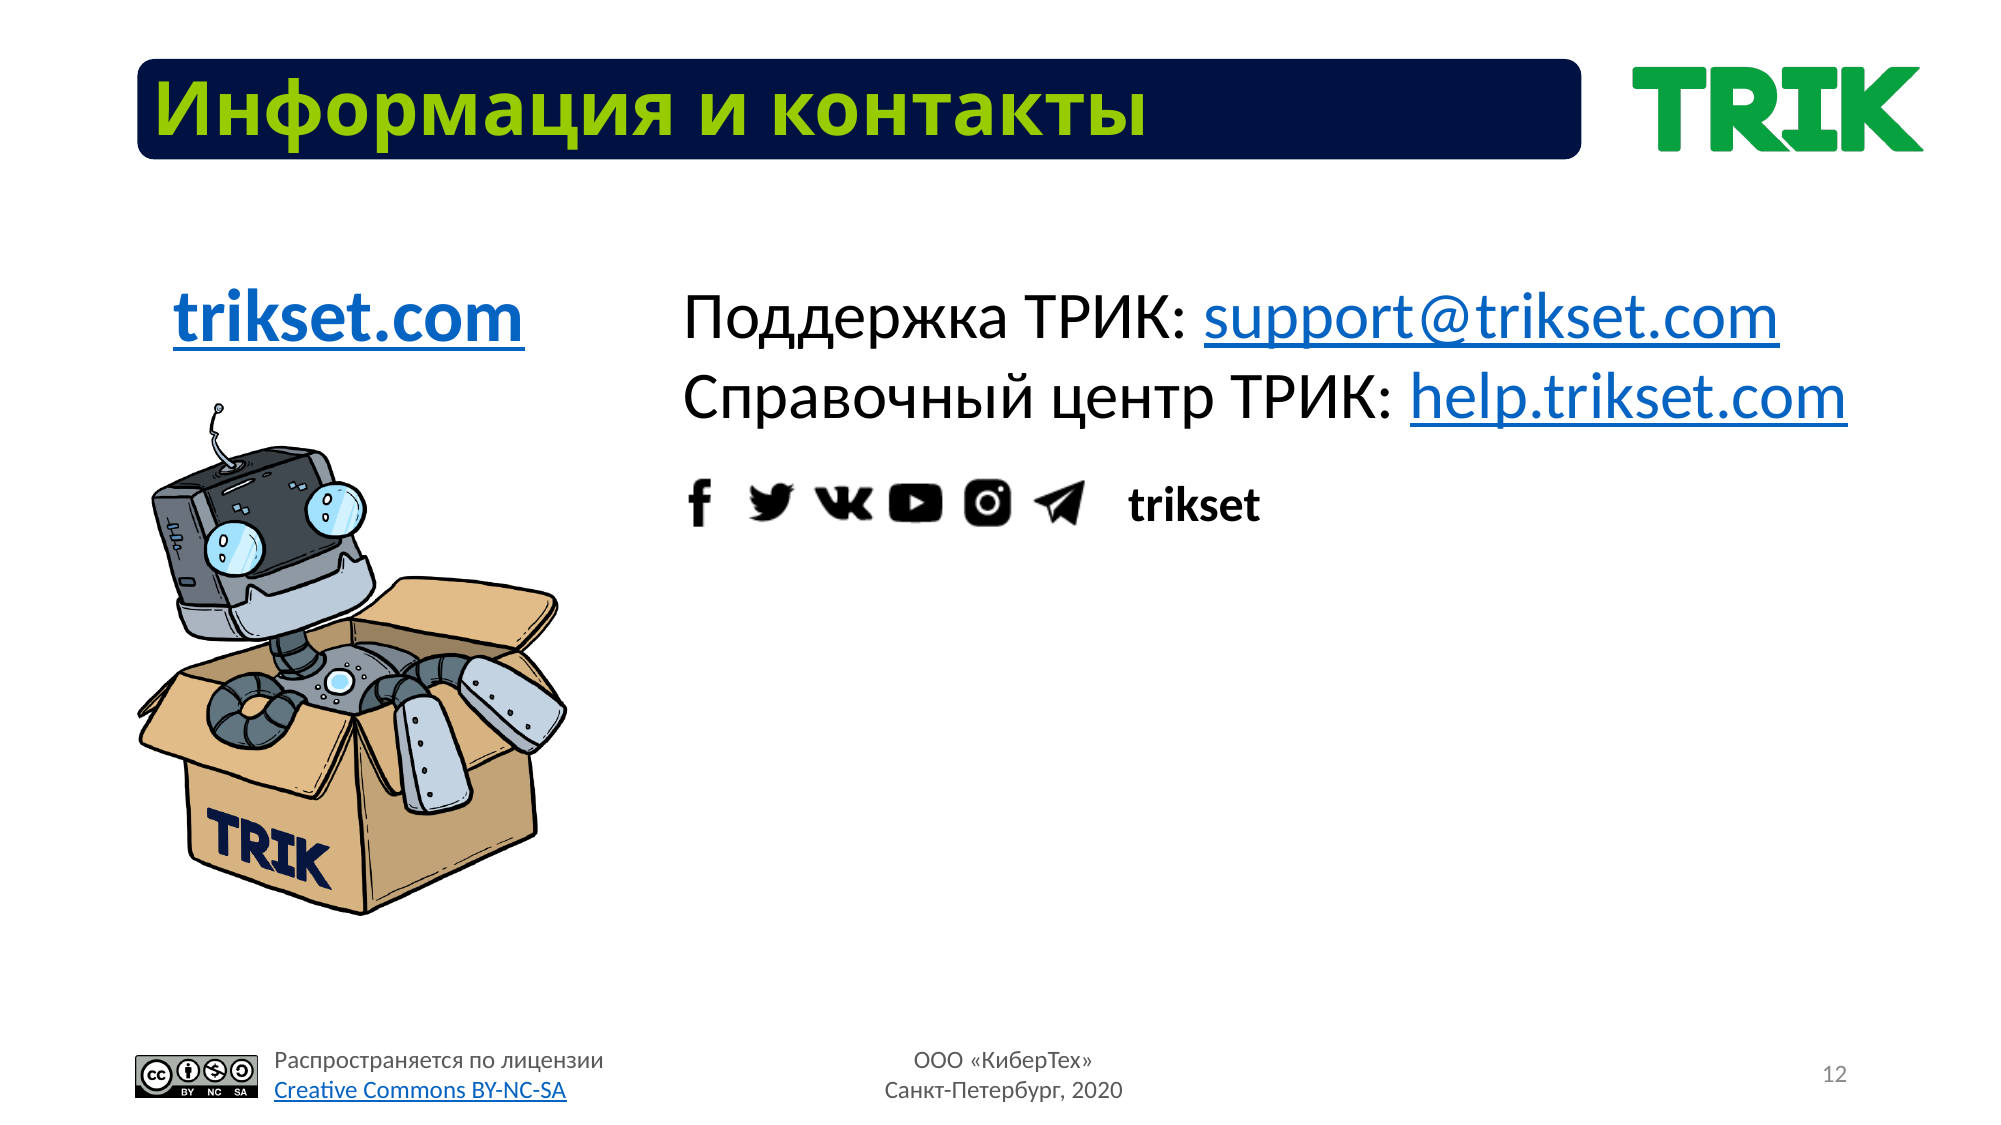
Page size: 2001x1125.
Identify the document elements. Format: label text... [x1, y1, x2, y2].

slide_number 12 [1412, 1042, 1863, 1103]
picture [1631, 64, 1924, 154]
picture [135, 1055, 258, 1098]
picture [61, 363, 651, 953]
picture [675, 468, 1099, 535]
